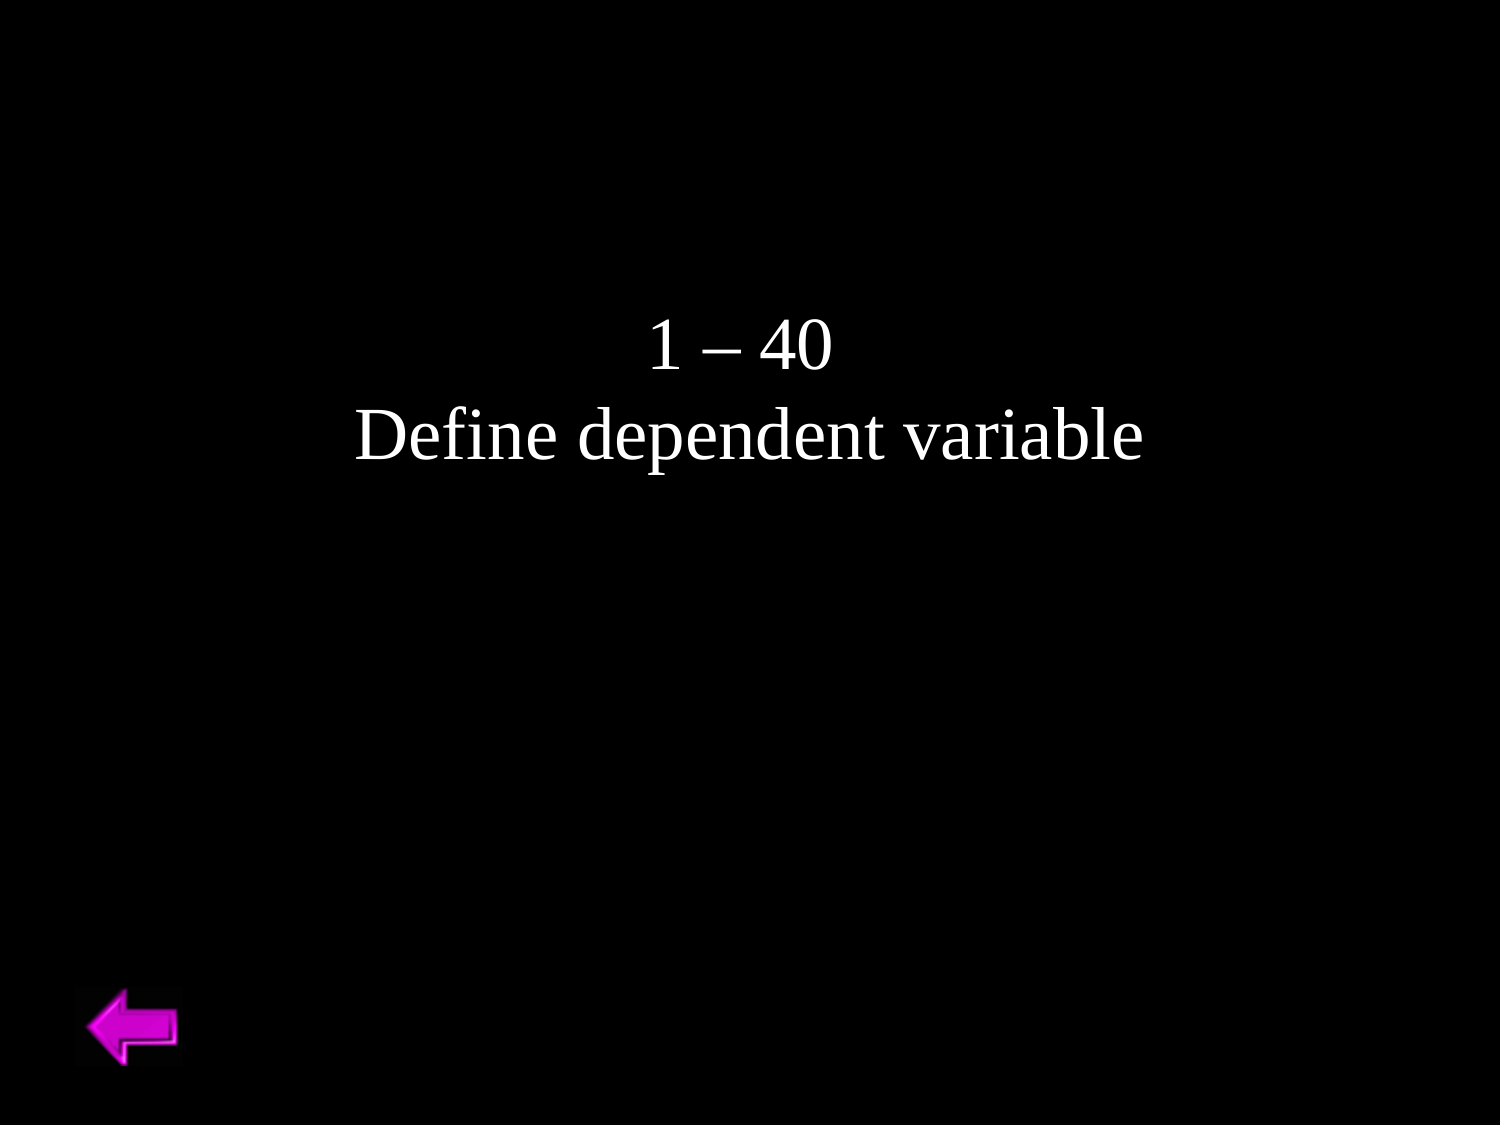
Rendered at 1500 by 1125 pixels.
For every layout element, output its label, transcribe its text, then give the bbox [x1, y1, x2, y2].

picture [74, 987, 183, 1066]
text_box 1 – 40 Define dependent variable [0, 287, 1500, 483]
